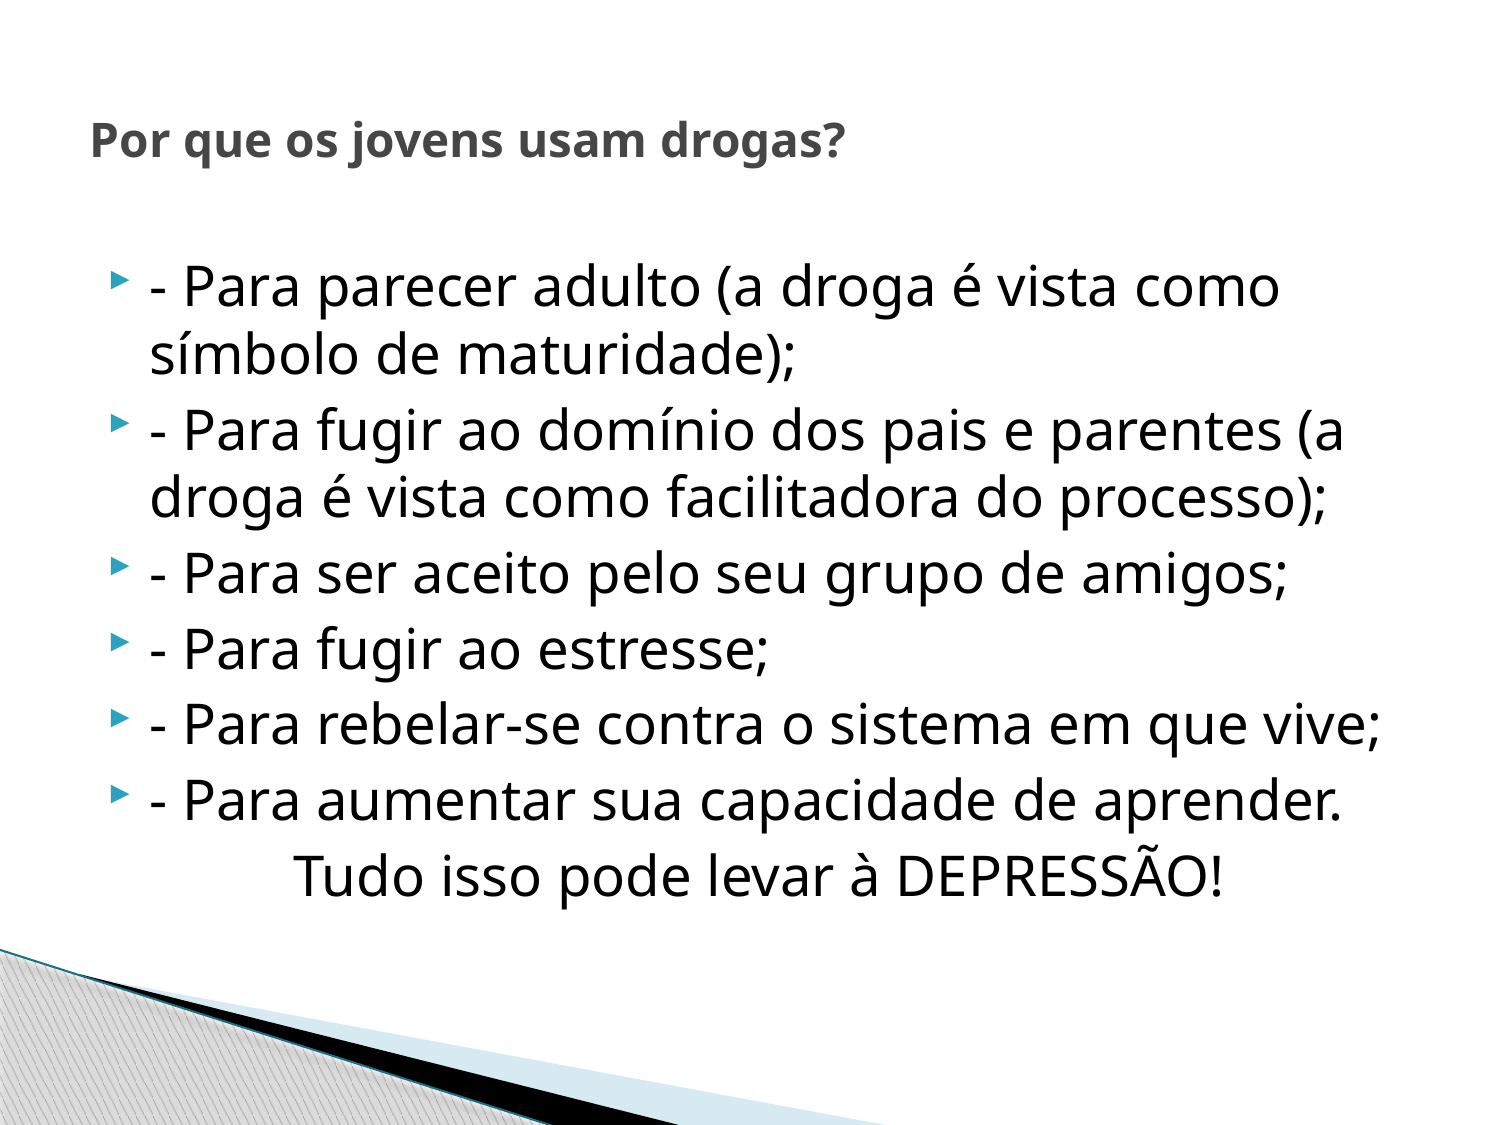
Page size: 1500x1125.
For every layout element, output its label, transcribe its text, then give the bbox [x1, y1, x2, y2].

list - Para parecer adulto (a droga é vista como símbolo de maturidade); - Para fugir ao domínio dos pais e parentes (a droga é vista como facilitadora do processo); - Para ser aceito pelo seu grupo de amigos; - Para fugir ao estresse; - Para rebelar-se contra o sistema em que vive; - Para aumentar sua capacidade de aprender. Tudo isso pode levar à DEPRESSÃO! [75, 243, 1425, 986]
title Por que os jovens usam drogas? [75, 45, 1425, 233]
